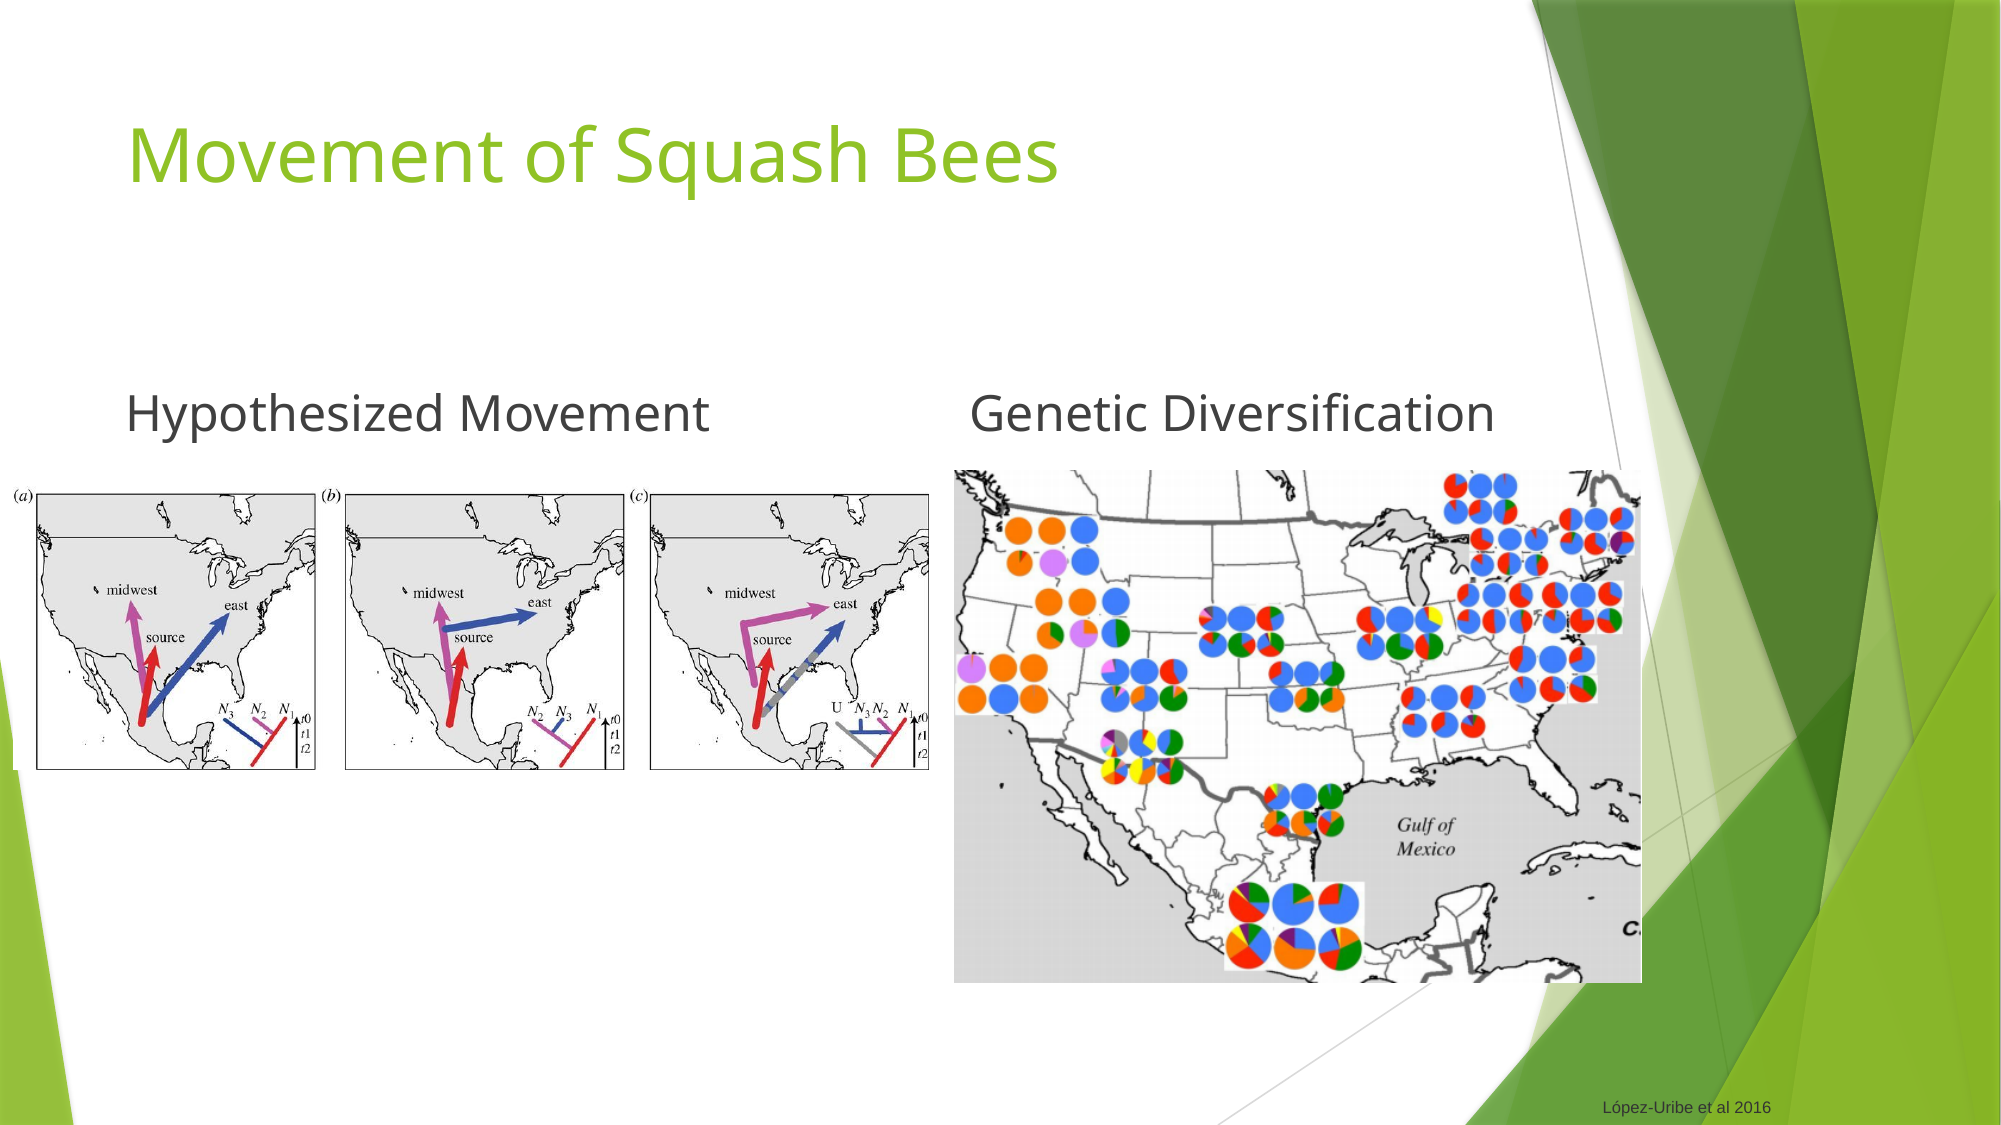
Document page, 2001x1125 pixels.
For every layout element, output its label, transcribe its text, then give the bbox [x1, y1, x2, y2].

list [954, 469, 1642, 983]
list Hypothesized Movement [110, 354, 798, 449]
list Genetic Diversification [954, 354, 1642, 449]
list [12, 486, 929, 770]
title Movement of Squash Bees [111, 99, 1522, 317]
text_box López-Uribe et al 2016 [1587, 1089, 1974, 1125]
